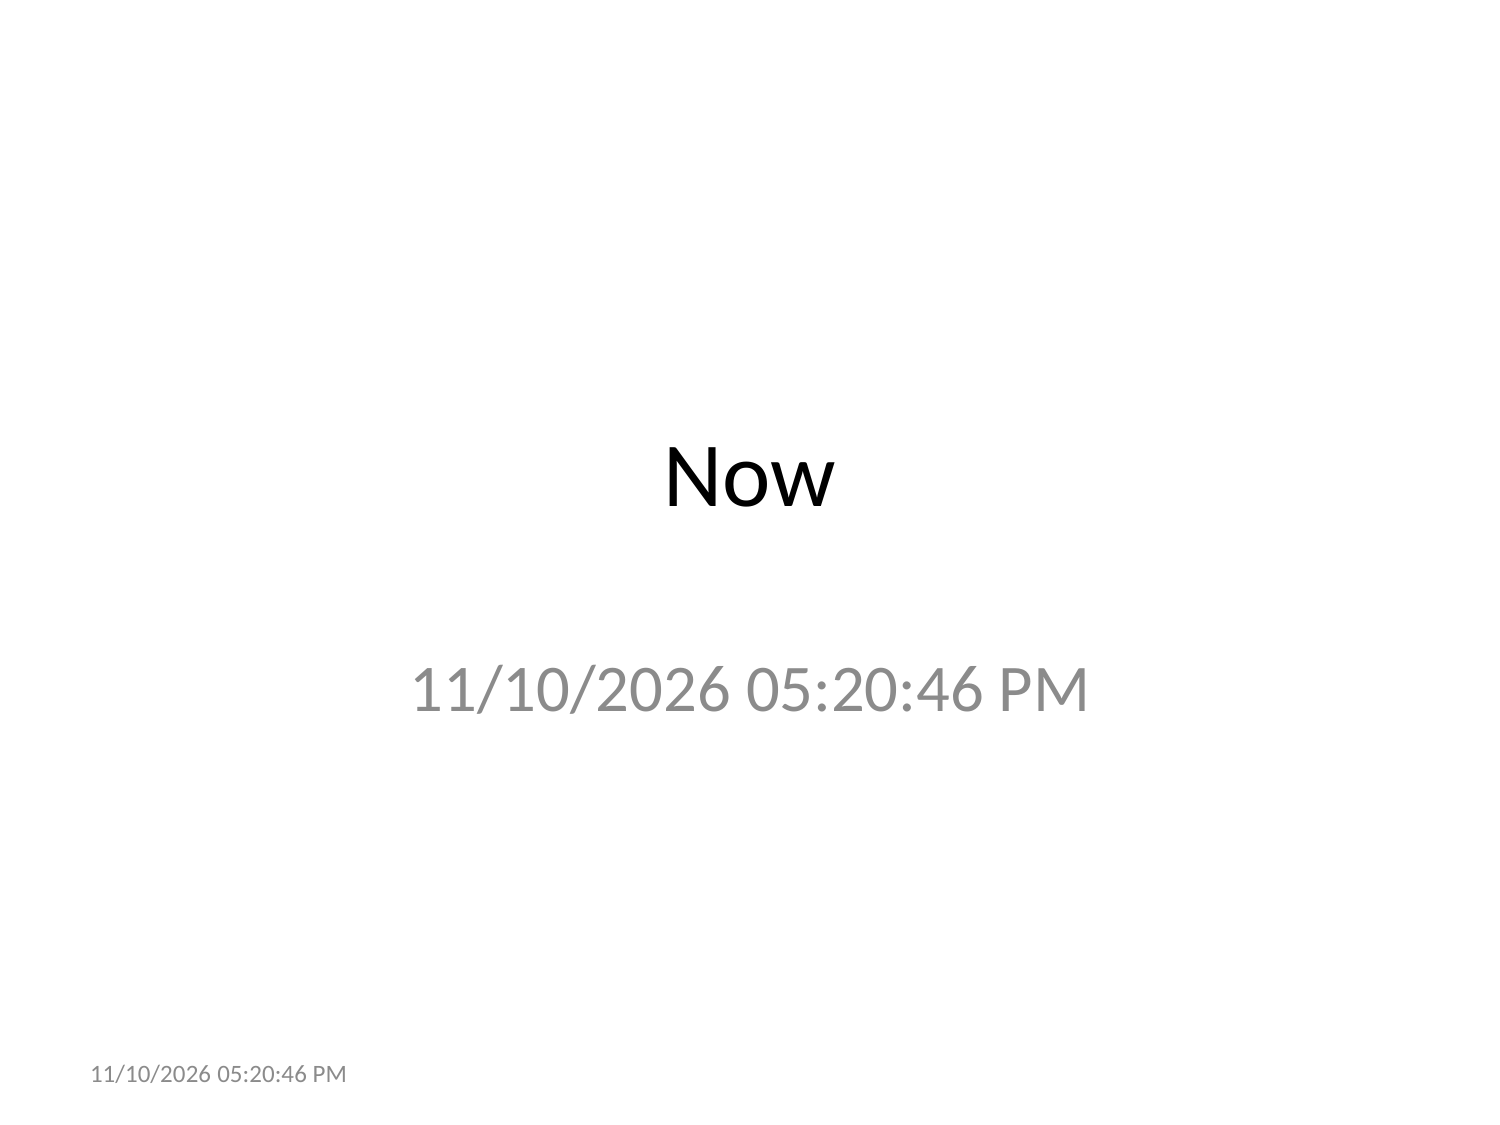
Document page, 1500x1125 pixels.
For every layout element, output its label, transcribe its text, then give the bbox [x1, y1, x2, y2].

subtitle 2011-12-19 10:20:04 AM [225, 637, 1275, 925]
title Now [112, 349, 1388, 591]
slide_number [75, 1042, 425, 1103]
